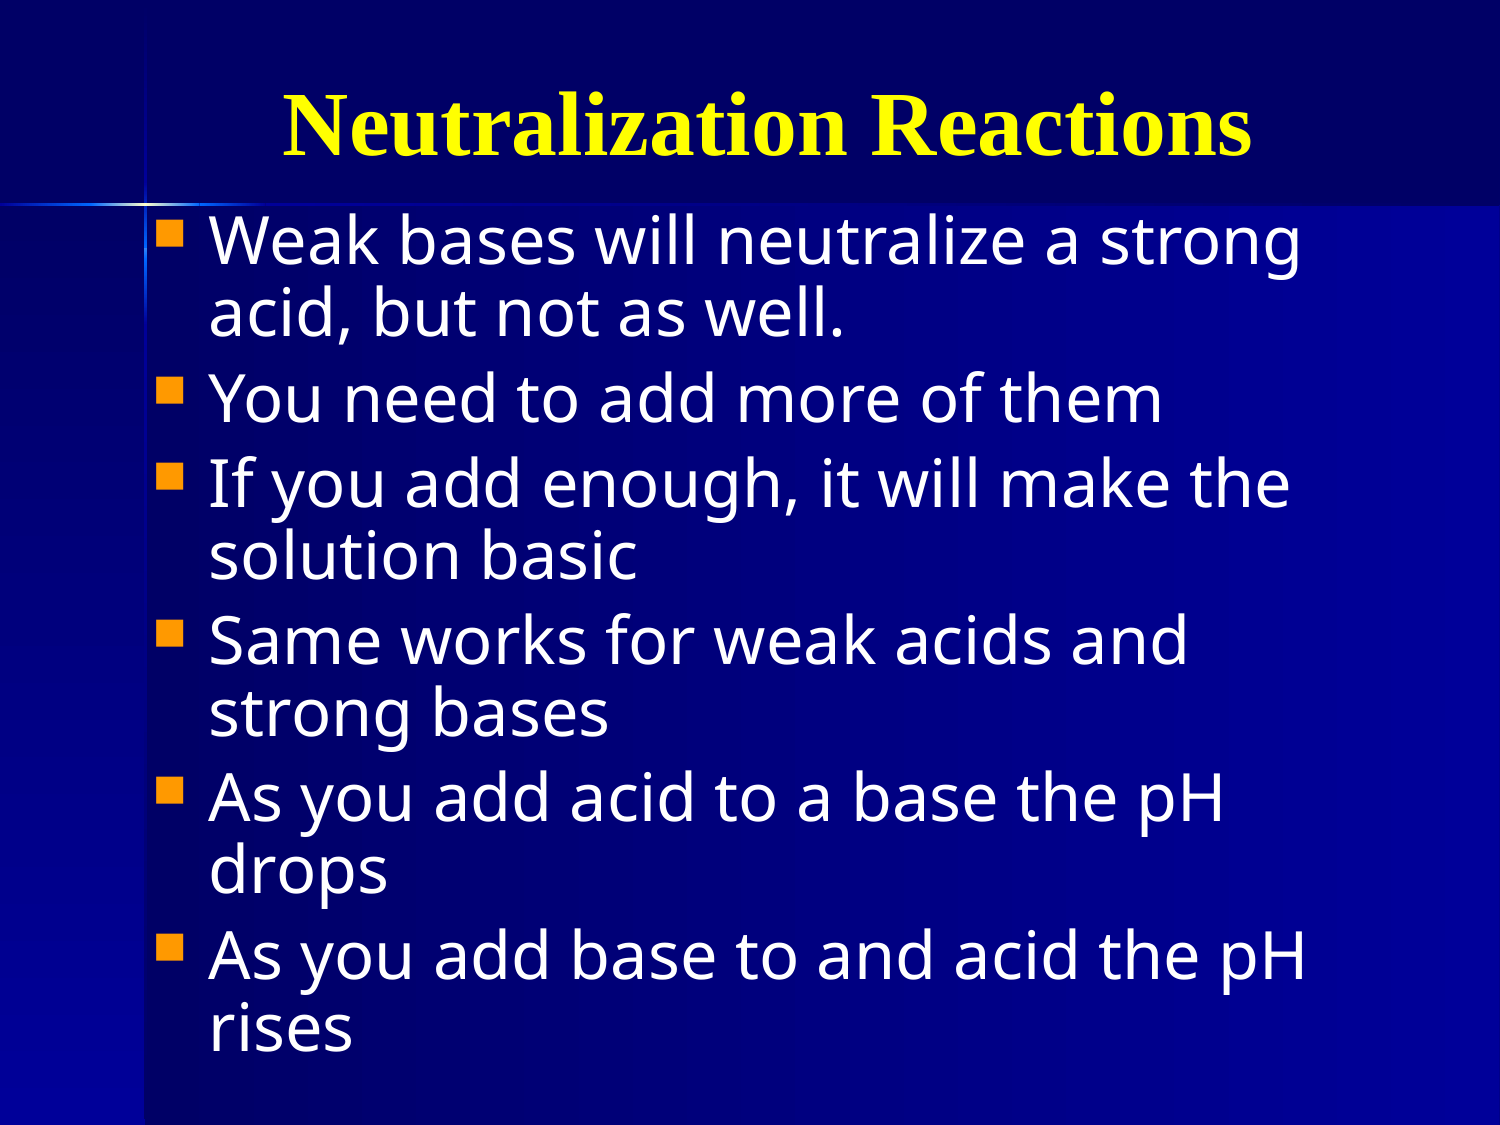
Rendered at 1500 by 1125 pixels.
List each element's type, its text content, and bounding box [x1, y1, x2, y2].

list Weak bases will neutralize a strong acid, but not as well. You need to add more of them If you add enough, it will make the solution basic Same works for weak acids and strong bases As you add acid to a base the pH drops As you add base to and acid the pH rises [137, 199, 1413, 1051]
title Neutralization Reactions [149, 49, 1388, 188]
